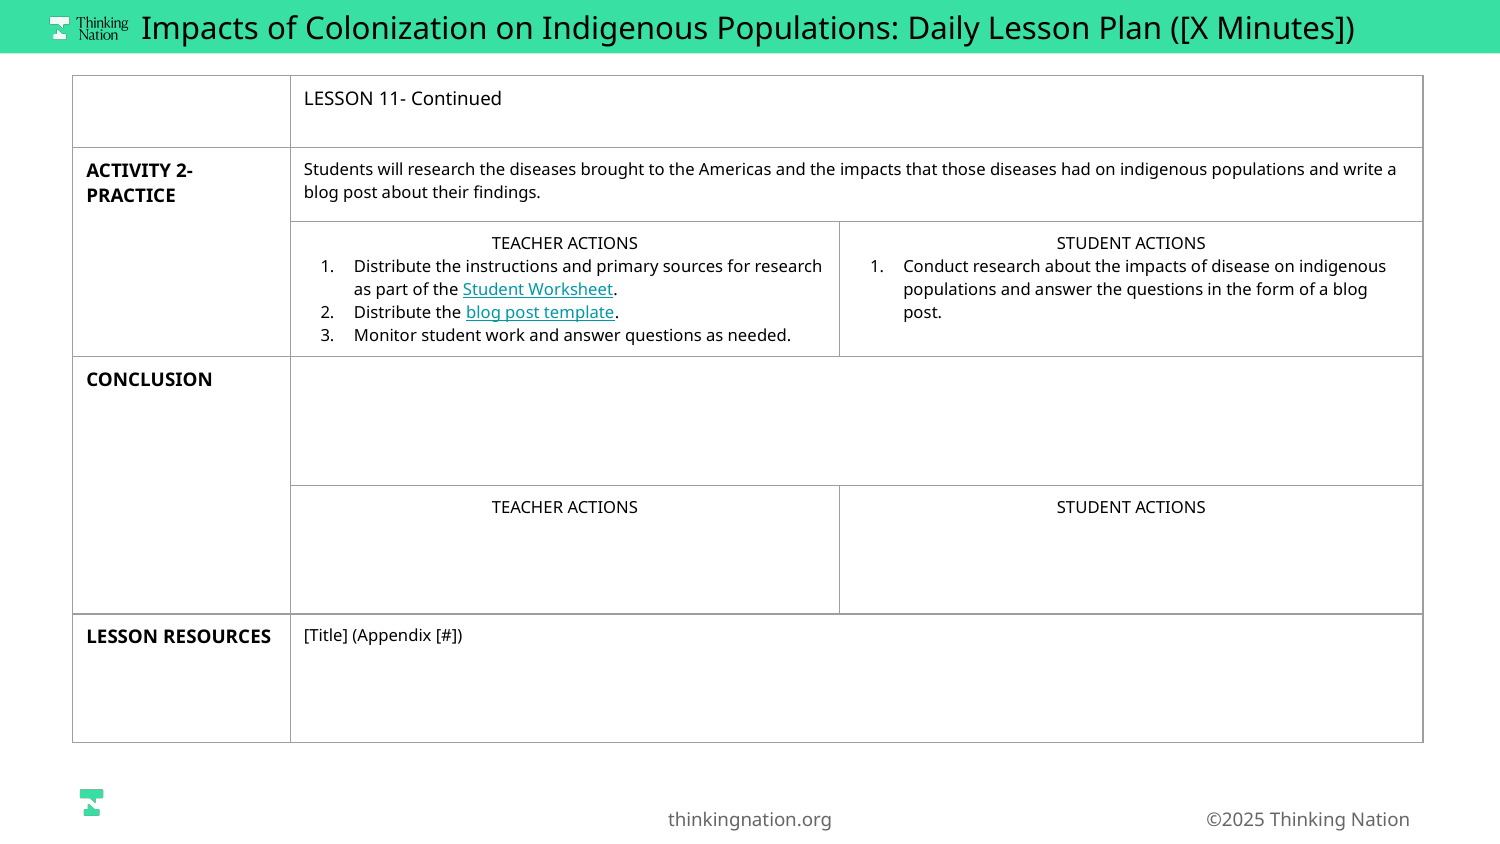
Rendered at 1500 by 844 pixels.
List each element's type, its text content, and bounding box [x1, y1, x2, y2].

table_cell CONCLUSION [73, 357, 290, 613]
table_cell STUDENT ACTIONS [840, 486, 1422, 613]
table_header LESSON 11- Continued [291, 76, 1422, 147]
text_box ©2025 Thinking Nation [1067, 794, 1423, 821]
table_cell STUDENT ACTIONS Conduct research about the impacts of disease on indigenous populations and answer the questions in the form of a blog post. [840, 222, 1422, 356]
table_cell TEACHER ACTIONS Distribute the instructions and primary sources for research as part of the Student Worksheet. Distribute the blog post template. Monitor student work and answer questions as needed. [291, 222, 839, 356]
table_cell ACTIVITY 2- PRACTICE [73, 148, 290, 356]
text_box Impacts of Colonization on Indigenous Populations: Daily Lesson Plan ([X Minutes]) [0, 0, 1500, 54]
picture [41, 9, 131, 47]
table_cell LESSON RESOURCES [73, 615, 290, 742]
table_cell [Title] (Appendix [#]) [291, 615, 1422, 742]
text_box thinkingnation.org [572, 794, 928, 821]
table_cell [291, 357, 1422, 485]
picture [73, 783, 110, 821]
table_cell TEACHER ACTIONS [291, 486, 839, 613]
table_cell Students will research the diseases brought to the Americas and the impacts that those diseases had on indigenous populations and write a blog post about their findings. [291, 148, 1422, 221]
table_header [73, 76, 290, 147]
